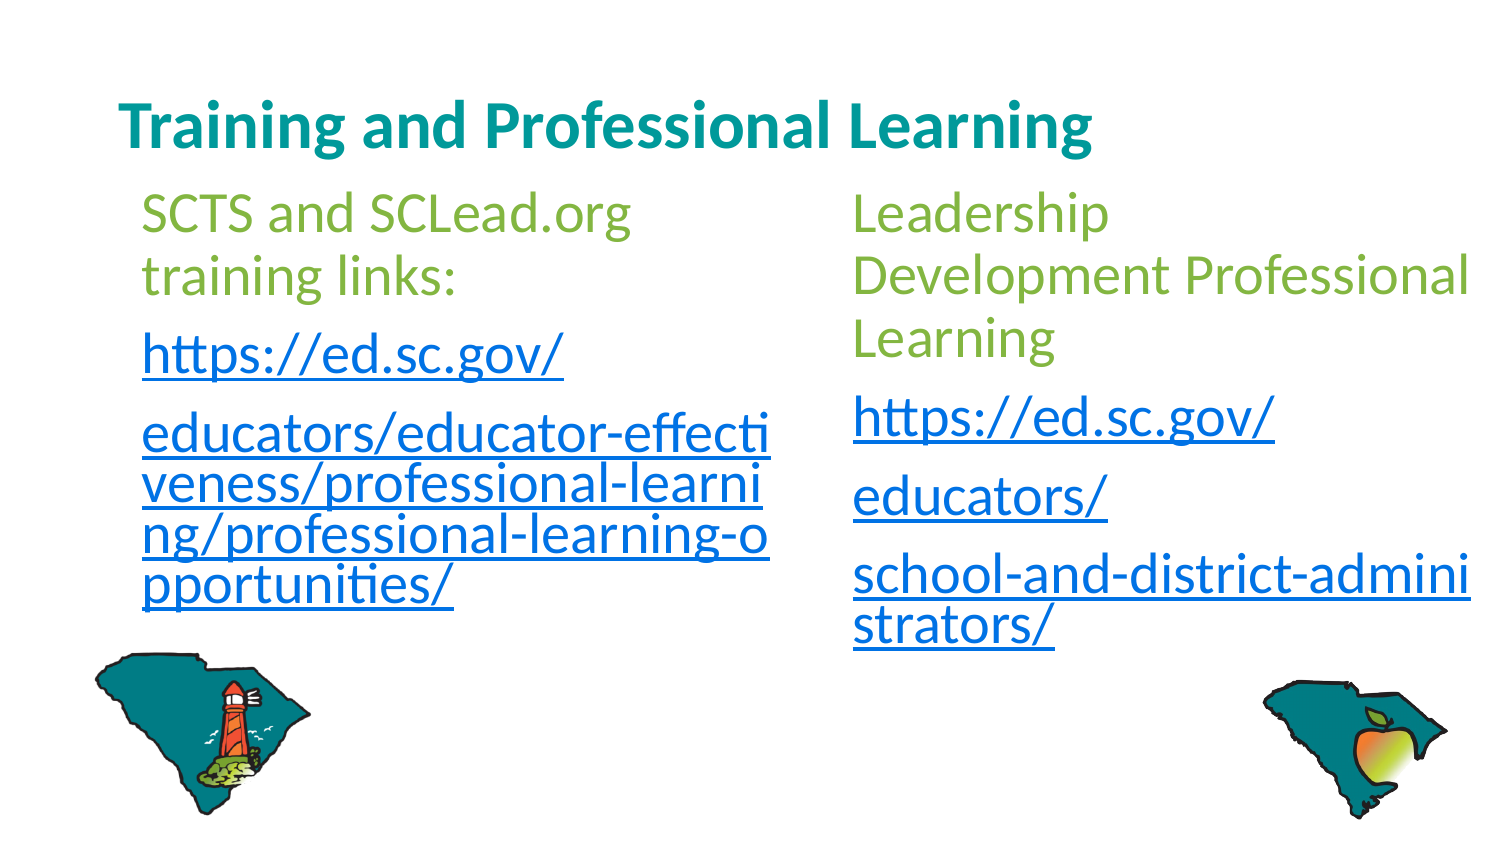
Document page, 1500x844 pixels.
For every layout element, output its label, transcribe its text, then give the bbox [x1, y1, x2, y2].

picture [82, 611, 323, 844]
list Leadership Development Professional Learning https://ed.sc.gov/ educators/ school-and-district-administrators/ [837, 174, 1500, 732]
picture [1251, 732, 1459, 844]
list SCTS and SCLead.org training links: https://ed.sc.gov/ educators/educator-effectiveness/professional-learning/professional-learning-opportunities/ [126, 174, 790, 732]
title Training and Professional Learning [103, 44, 1397, 208]
